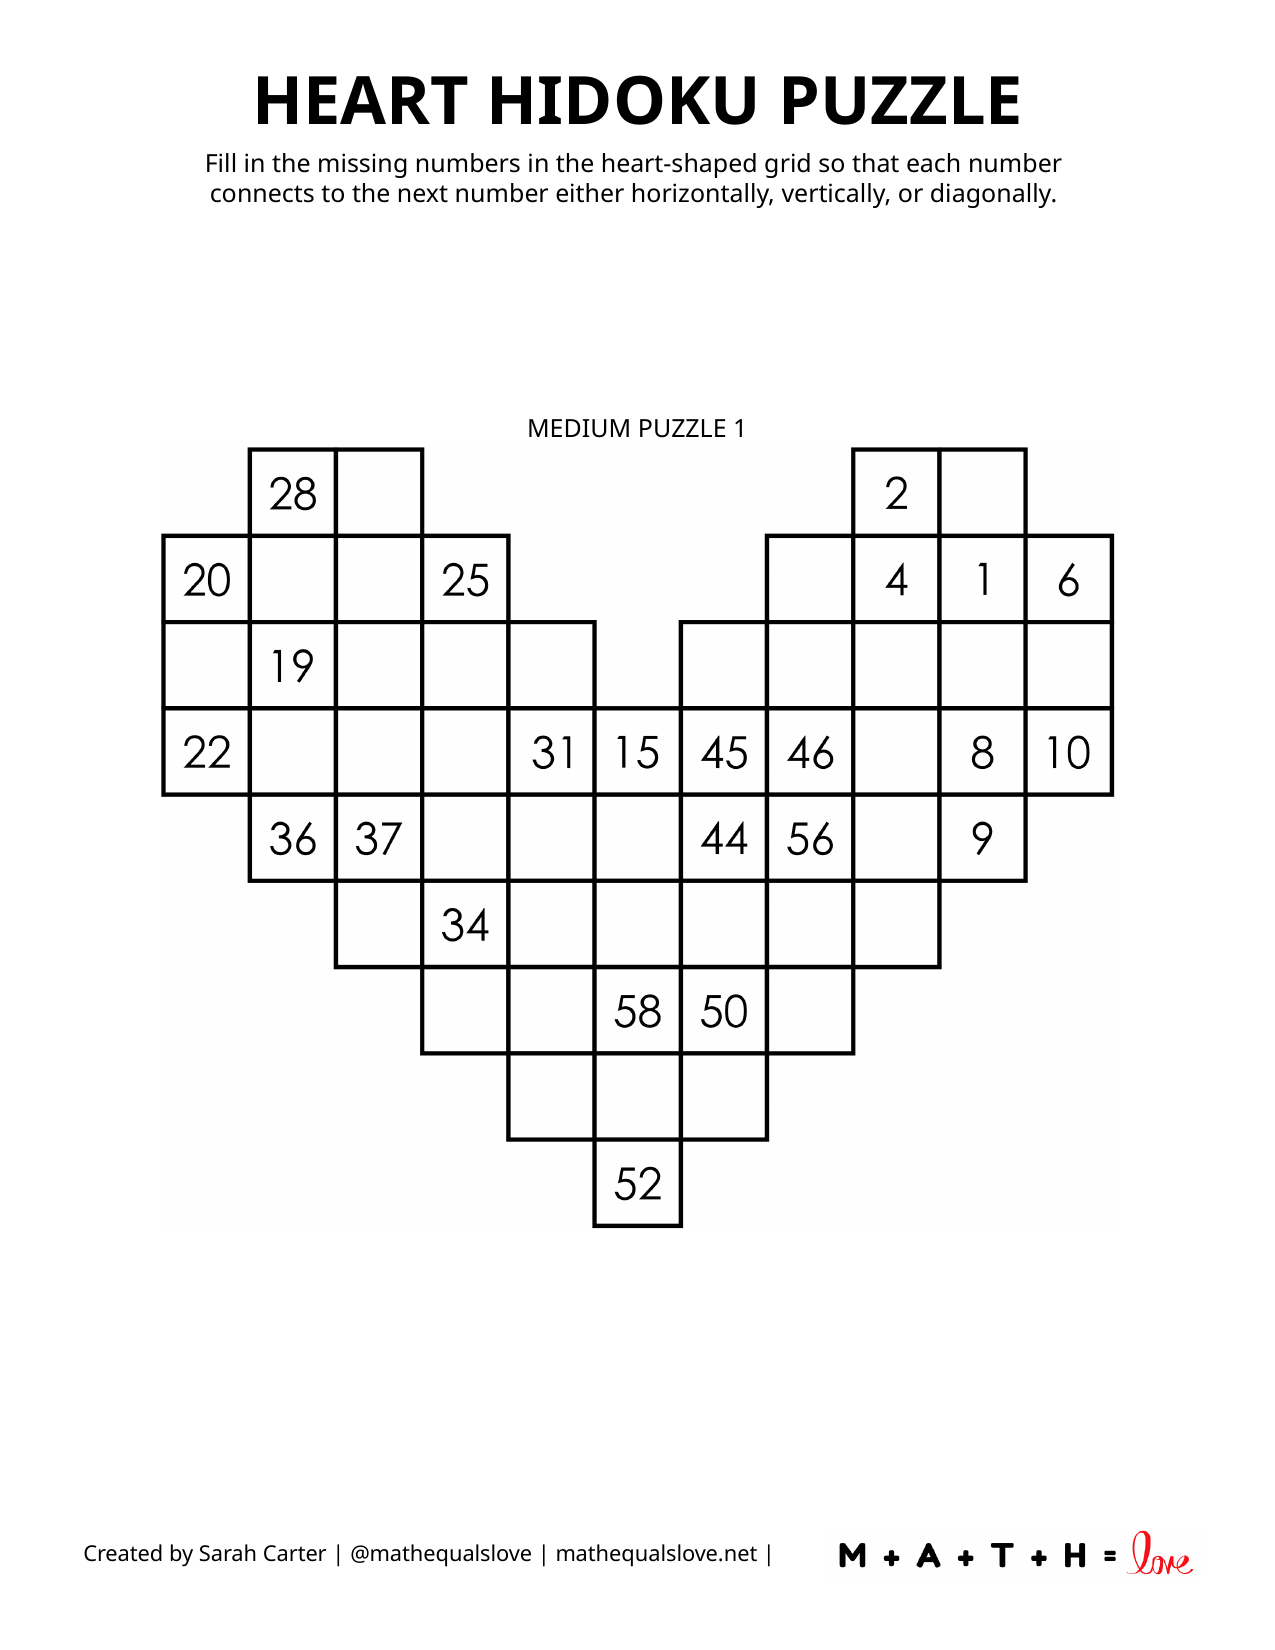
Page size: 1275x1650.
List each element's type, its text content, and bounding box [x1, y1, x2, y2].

text_box HEART HIDOKU PUZZLE [66, 50, 1211, 140]
text_box Fill in the missing numbers in the heart-shaped grid so that each number connects to the next number either horizontally, vertically, or diagonally. [0, 140, 1275, 216]
text_box MEDIUM PUZZLE 1 [159, 412, 1116, 444]
picture [826, 1528, 1203, 1579]
text_box Created by Sarah Carter | @mathequalslove | mathequalslove.net | [68, 1532, 826, 1574]
picture [158, 444, 1117, 1230]
